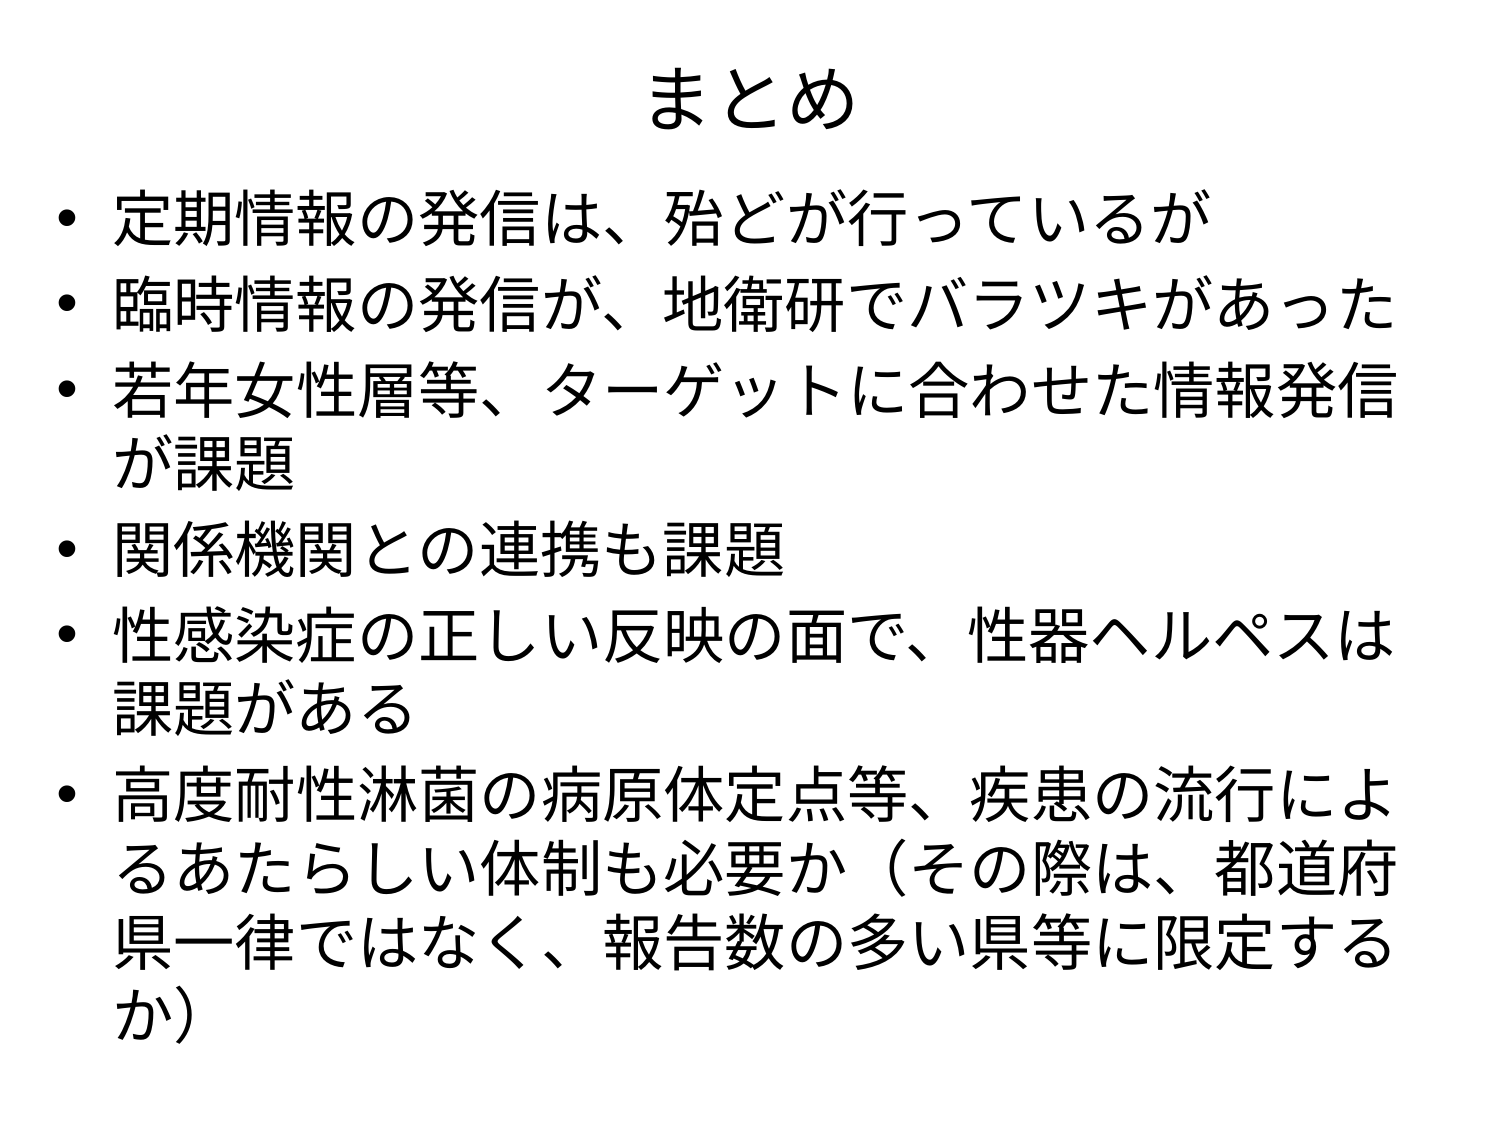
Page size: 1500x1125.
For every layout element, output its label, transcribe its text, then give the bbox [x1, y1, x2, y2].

title まとめ [75, 45, 1425, 149]
list 定期情報の発信は、殆どが行っているが 臨時情報の発信が、地衛研でバラツキがあった 若年女性層等、ターゲットに合わせた情報発信が課題 関係機関との連携も課題 性感染症の正しい反映の面で、性器ヘルペスは課題がある 高度耐性淋菌の病原体定点等、疾患の流行によるあたらしい体制も必要か（その際は、都道府県一律ではなく、報告数の多い県等に限定するか） [41, 172, 1471, 1059]
